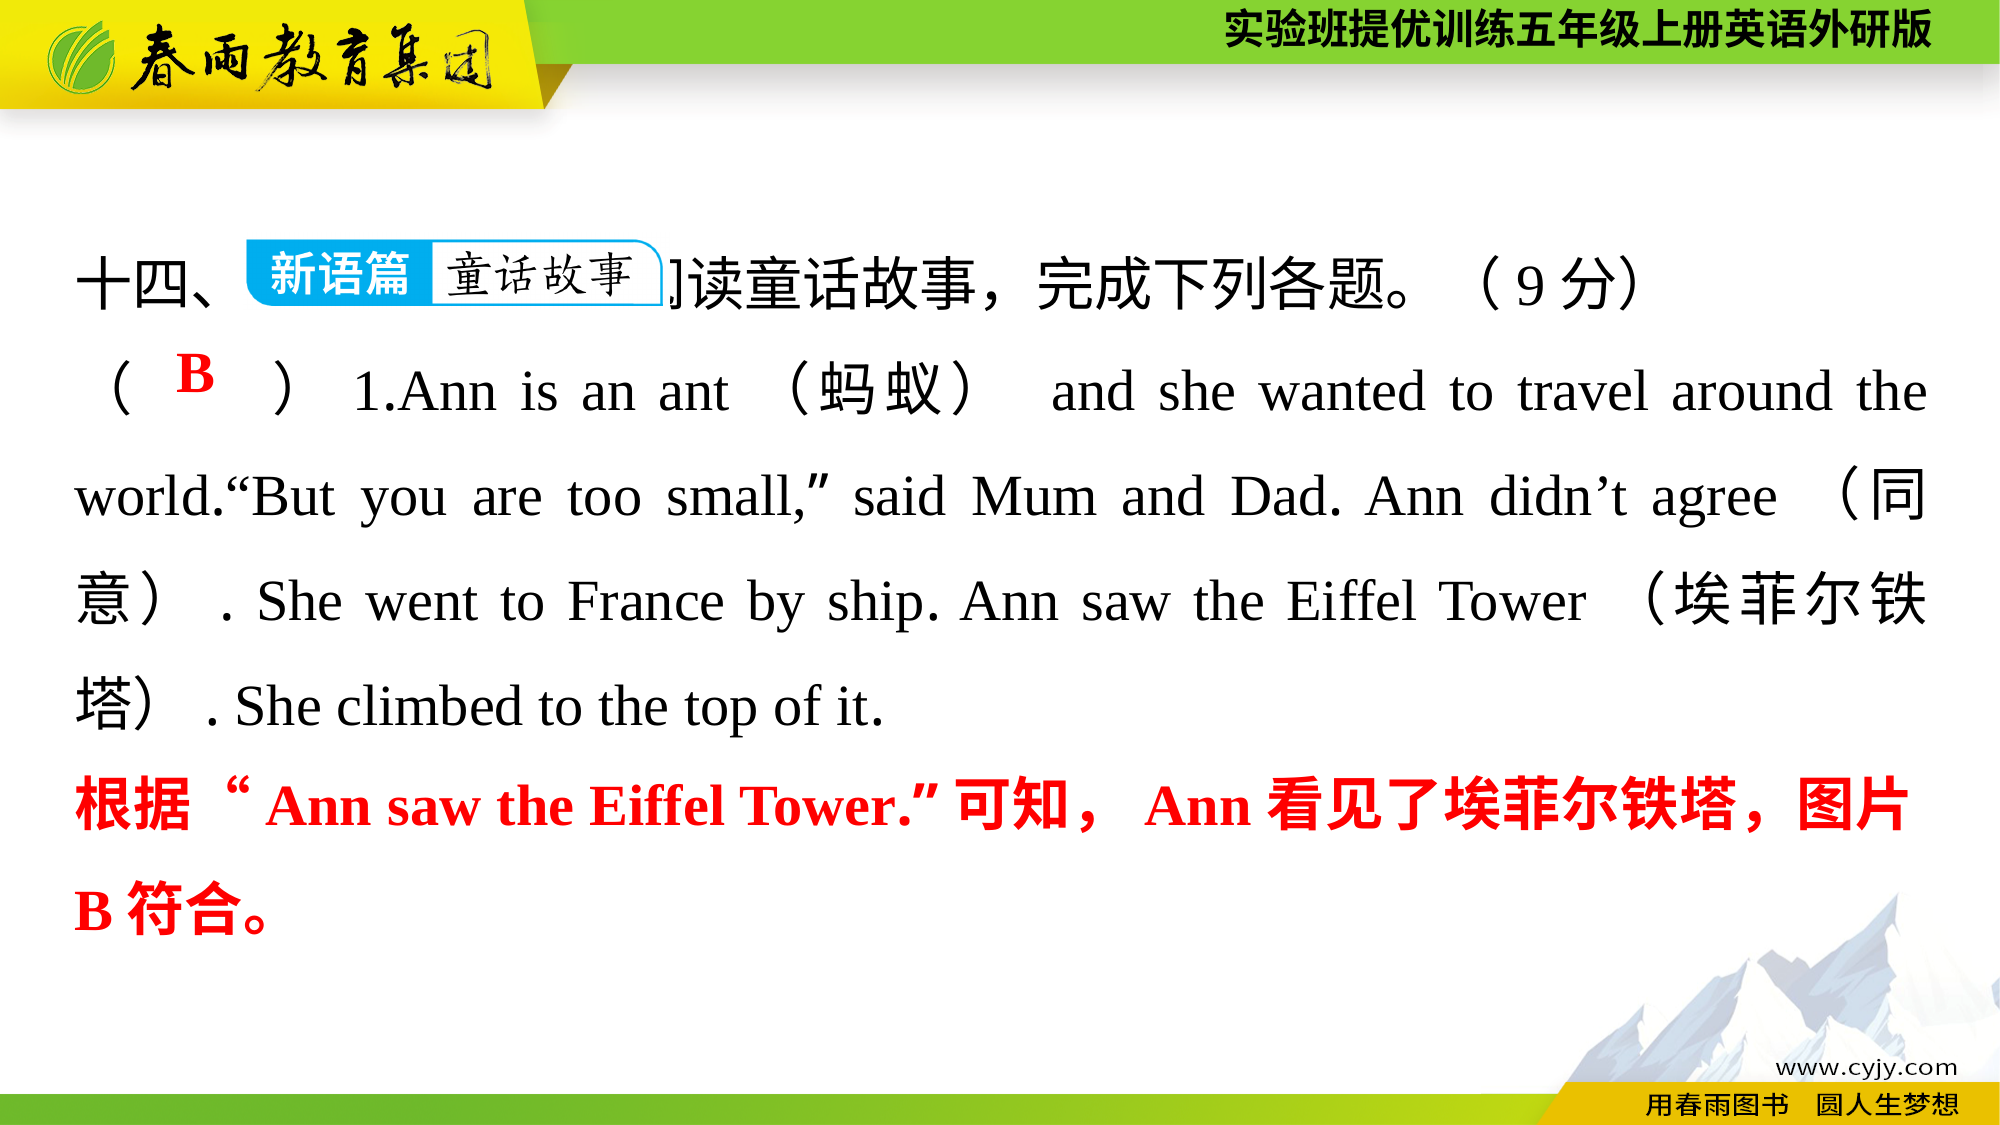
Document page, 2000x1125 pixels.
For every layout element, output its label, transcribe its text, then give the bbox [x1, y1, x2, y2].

text_box 根据“Ann saw the Eiffel Tower.”可知，Ann看见了埃菲尔铁塔，图片B符合。 [59, 724, 1944, 950]
list 十四、 阅读童话故事，完成下列各题。（9分） （ ）1.Ann is an ant（蚂蚁） and she wanted to travel around the world.“But you are too small,” said Mum and Dad. Ann didn’t agree（同意）. She went to France by ship. Ann saw the Eiffel Tower（埃菲尔铁塔）. She climbed to the top of it. [59, 205, 1944, 724]
text_box B [161, 326, 231, 411]
picture [0, 0, 2000, 1125]
